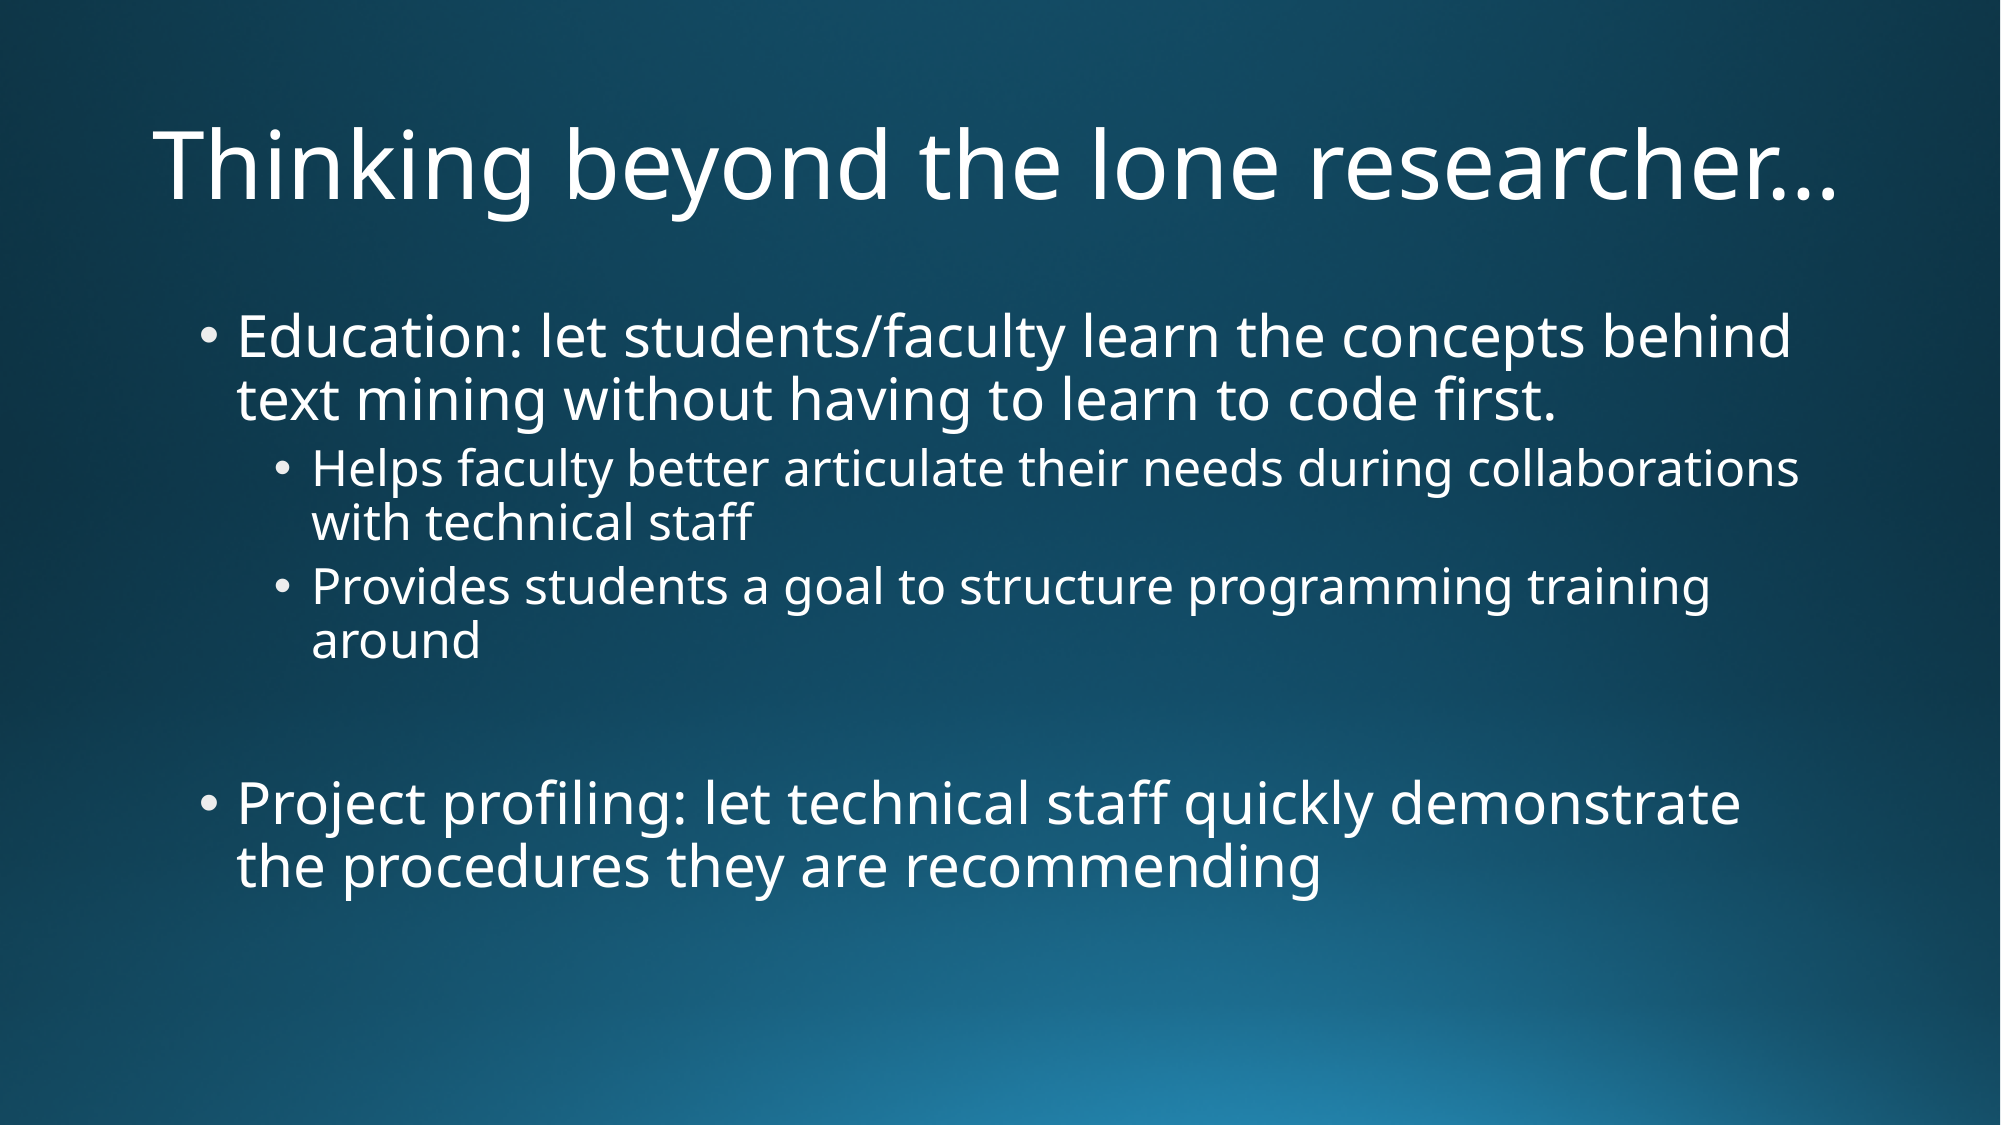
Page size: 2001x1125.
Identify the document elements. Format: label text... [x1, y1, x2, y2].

picture [0, 0, 2001, 1125]
title Thinking beyond the lone researcher… [137, 59, 1863, 278]
list Education: let students/faculty learn the concepts behind text mining without having to learn to code first. Helps faculty better articulate their needs during collaborations with technical staff Provides students a goal to structure programming training around Project profiling: let technical staff quickly demonstrate the procedures they are recommending [183, 299, 1863, 1014]
